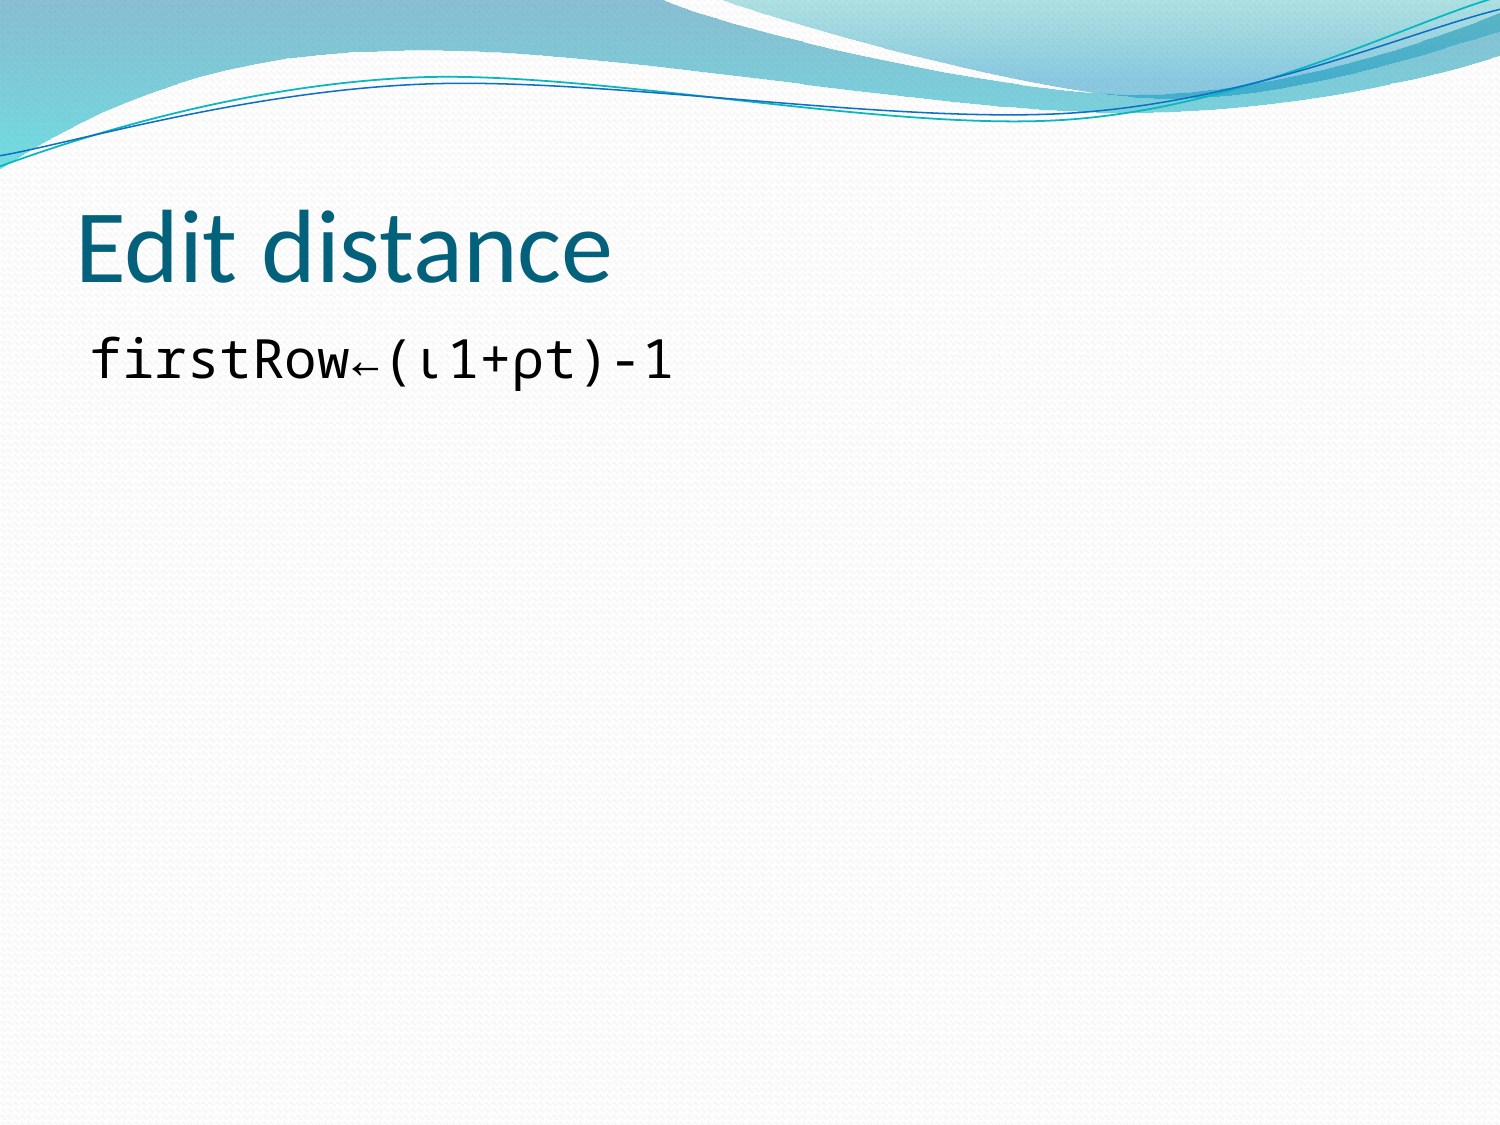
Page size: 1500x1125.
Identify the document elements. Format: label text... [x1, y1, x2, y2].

title Edit distance [75, 115, 1425, 303]
list firstRow←(⍳1+⍴t)-1 [75, 317, 1425, 1038]
